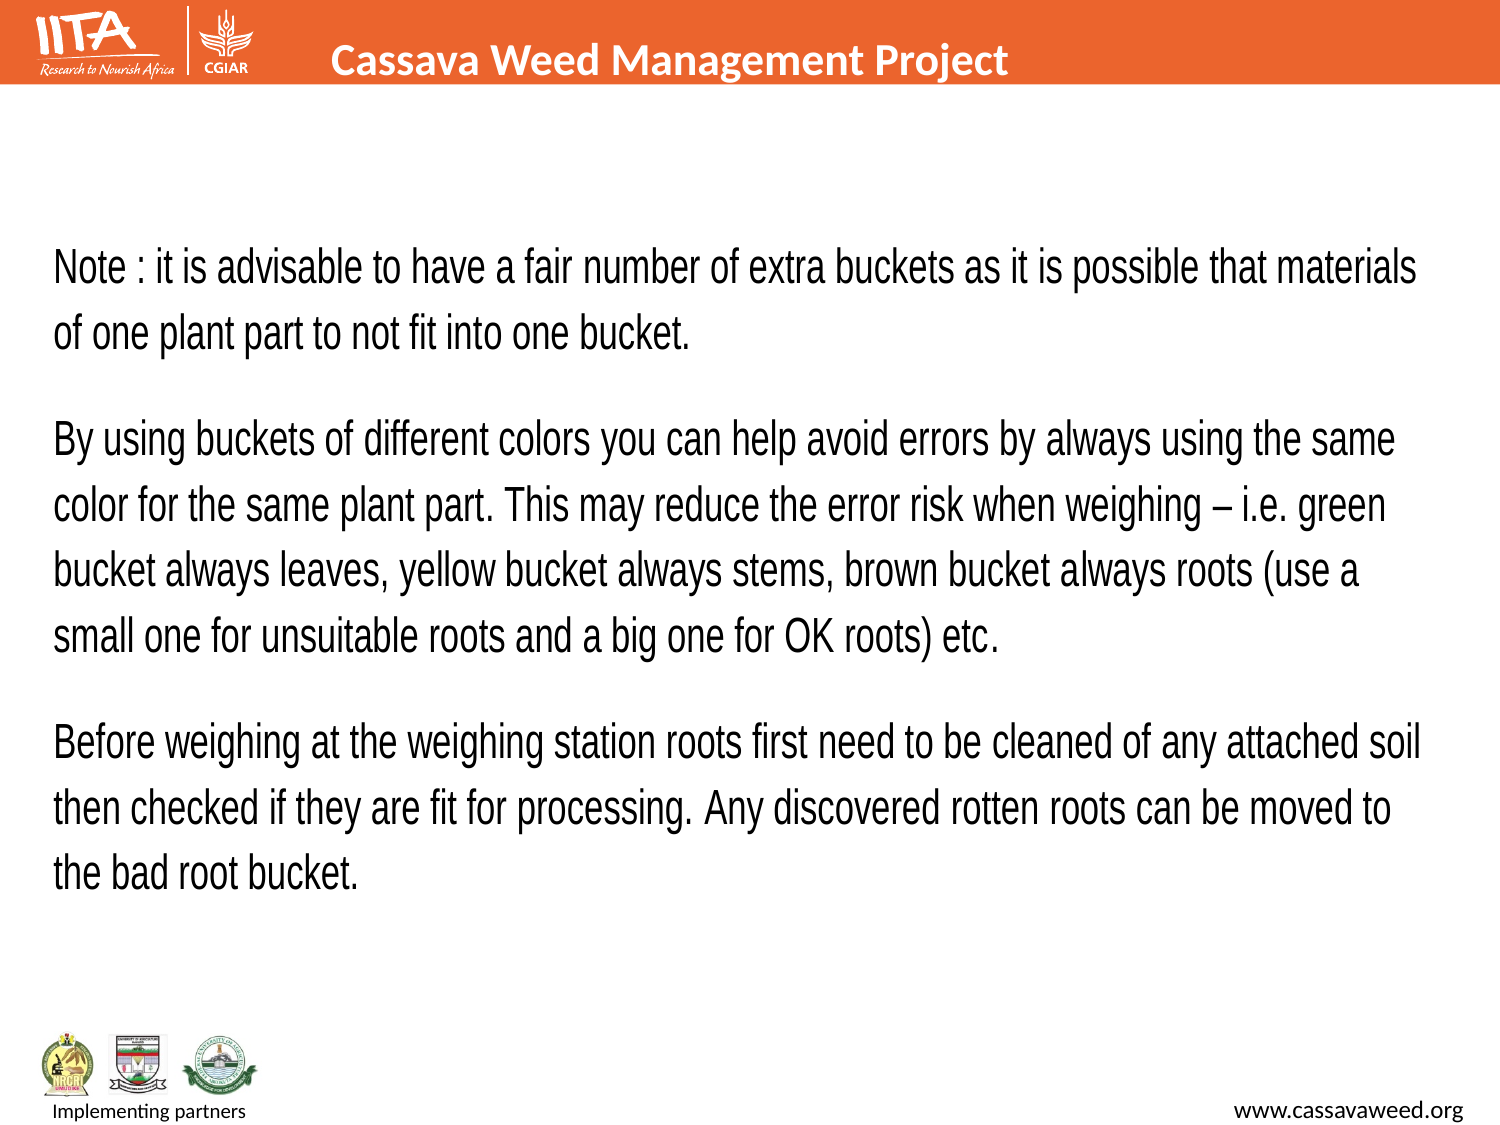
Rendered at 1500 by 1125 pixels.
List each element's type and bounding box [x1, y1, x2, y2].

picture [52, 237, 1447, 951]
picture [37, 1031, 284, 1106]
